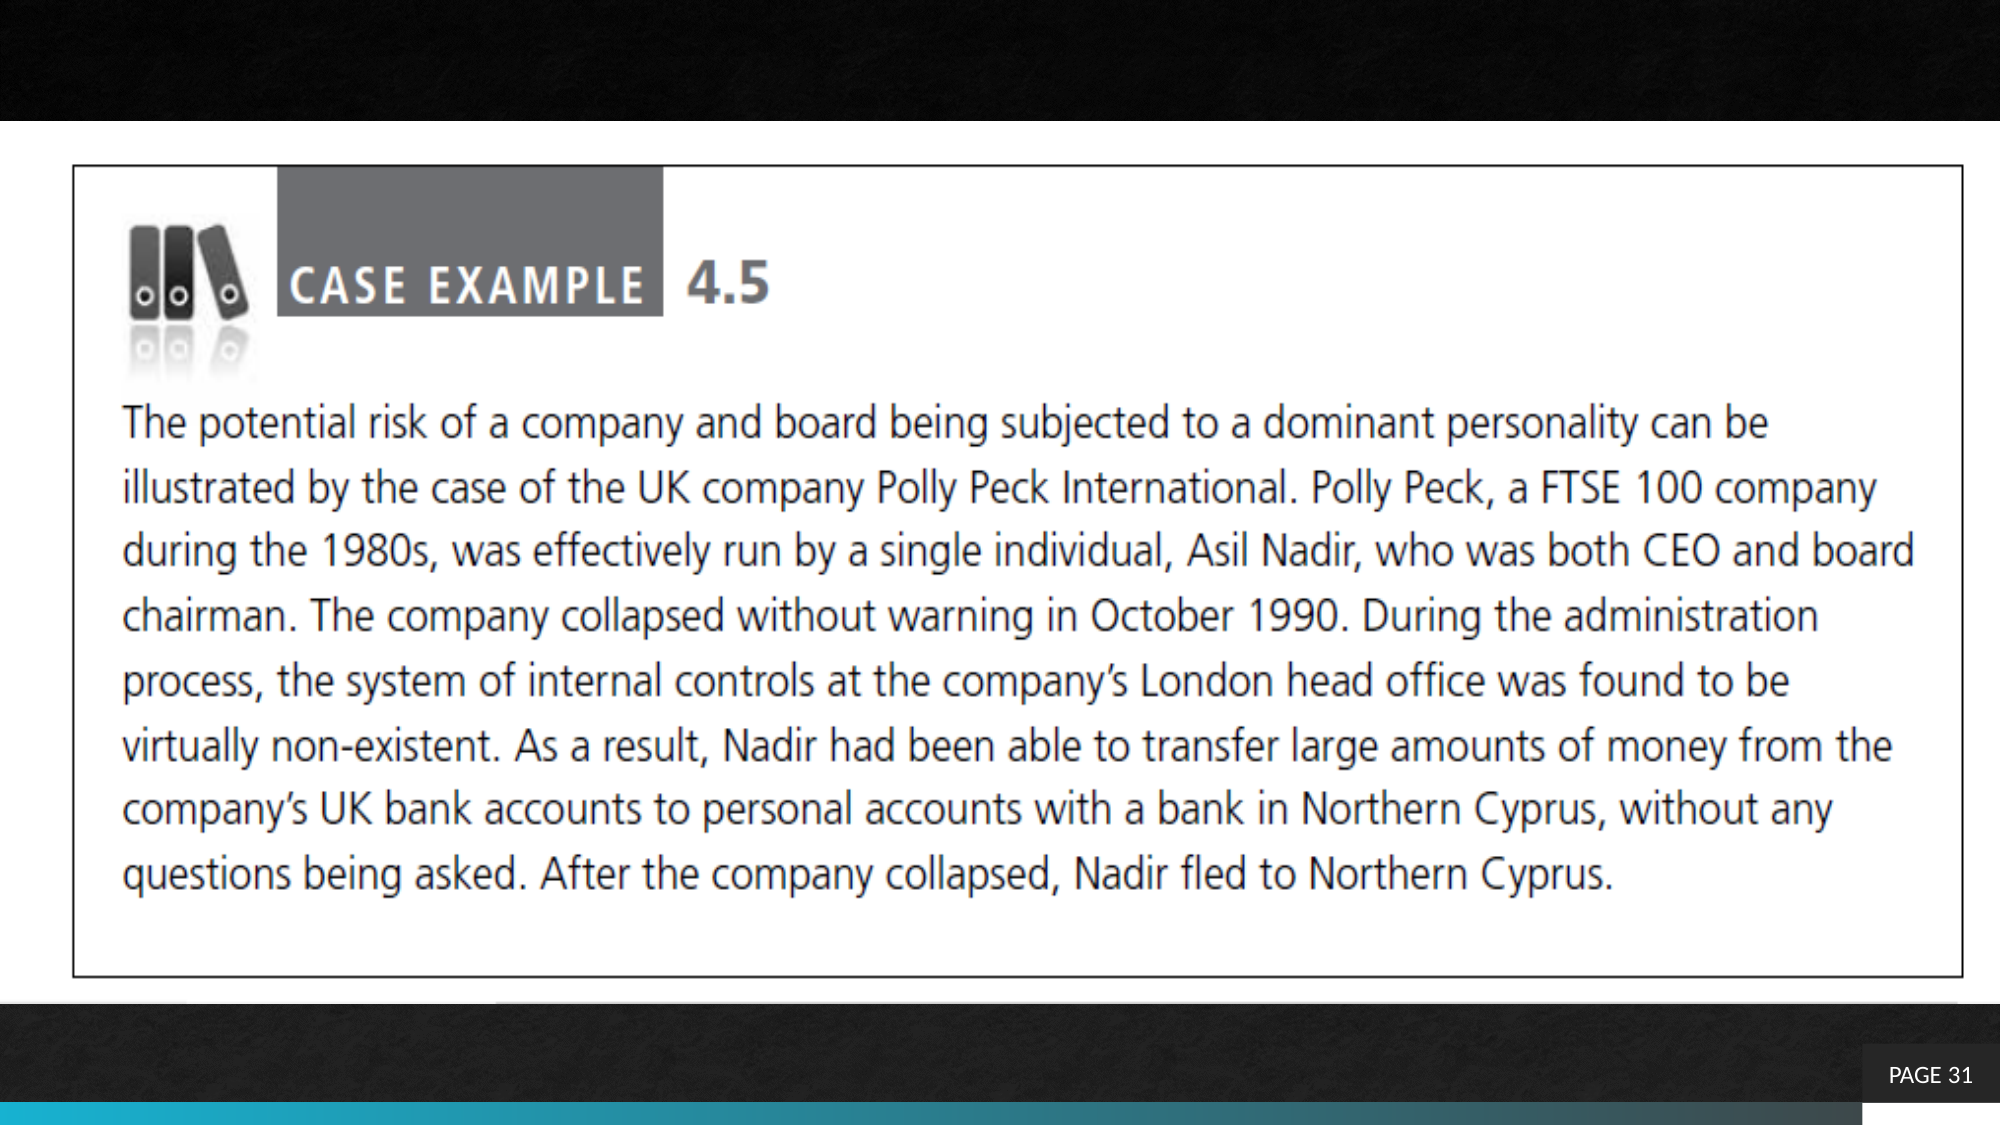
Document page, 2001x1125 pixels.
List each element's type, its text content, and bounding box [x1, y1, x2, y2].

slide_number PAGE 31 [1862, 1043, 2000, 1103]
picture [0, 0, 2000, 1103]
